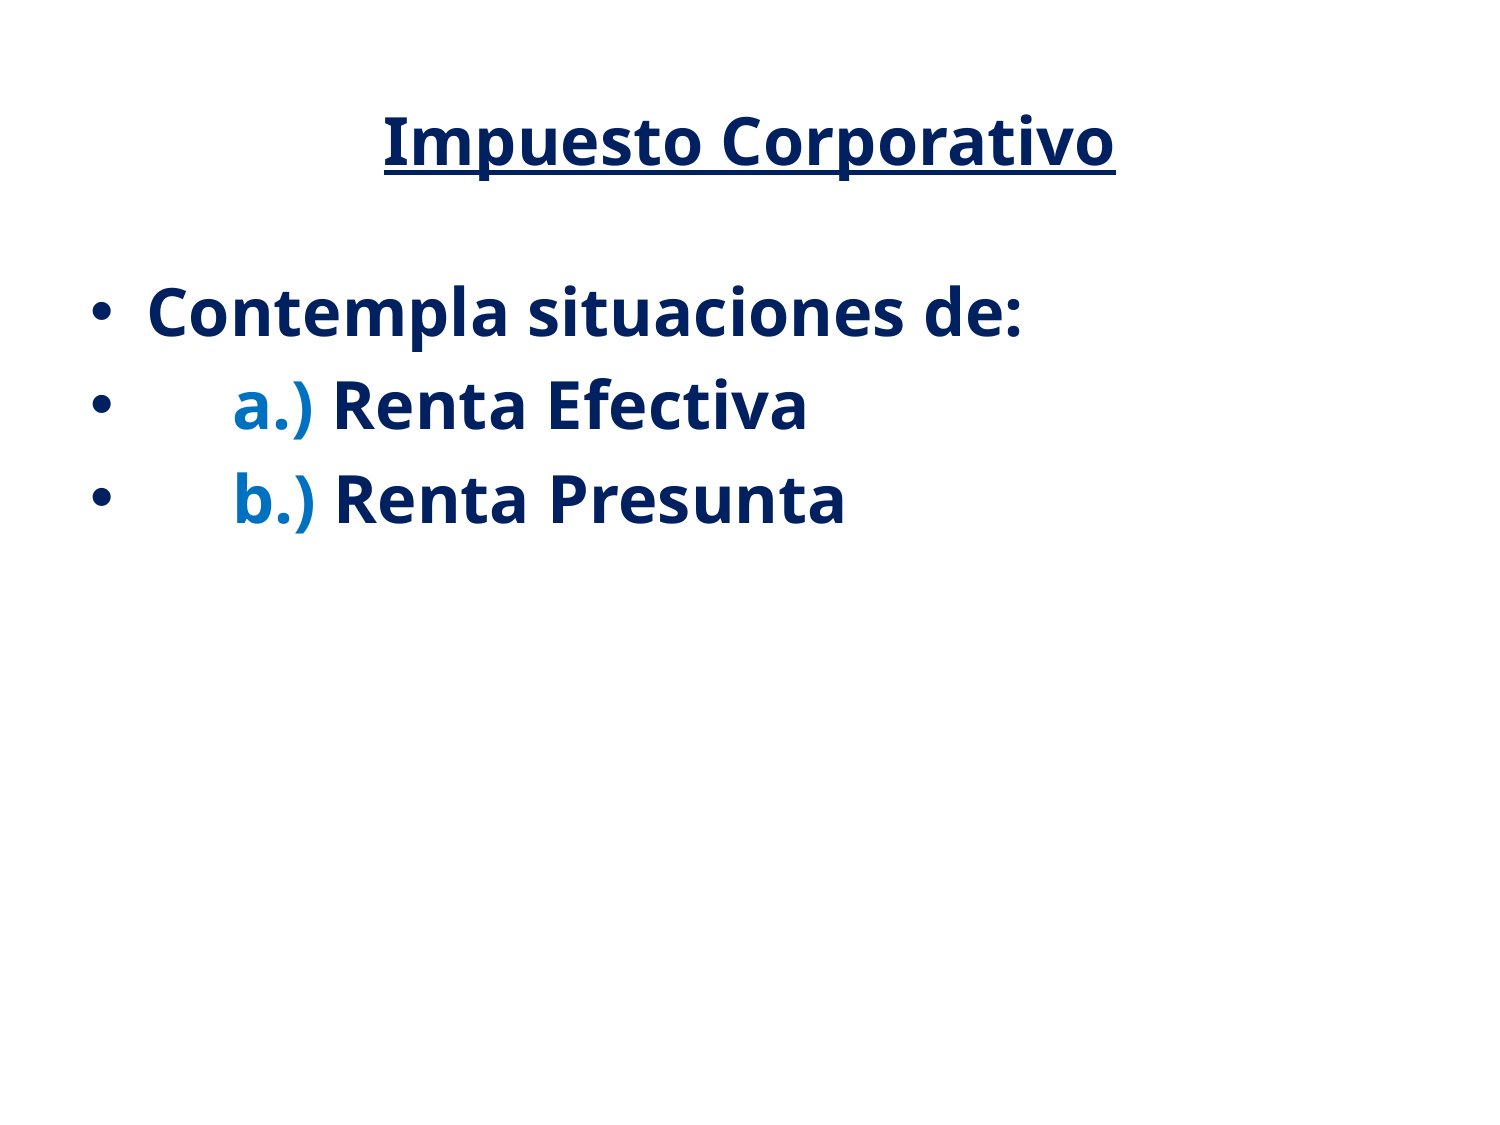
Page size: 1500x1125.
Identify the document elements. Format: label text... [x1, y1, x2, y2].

list Contempla situaciones de: a.) Renta Efectiva b.) Renta Presunta [74, 262, 1426, 1006]
title Impuesto Corporativo [74, 44, 1426, 233]
